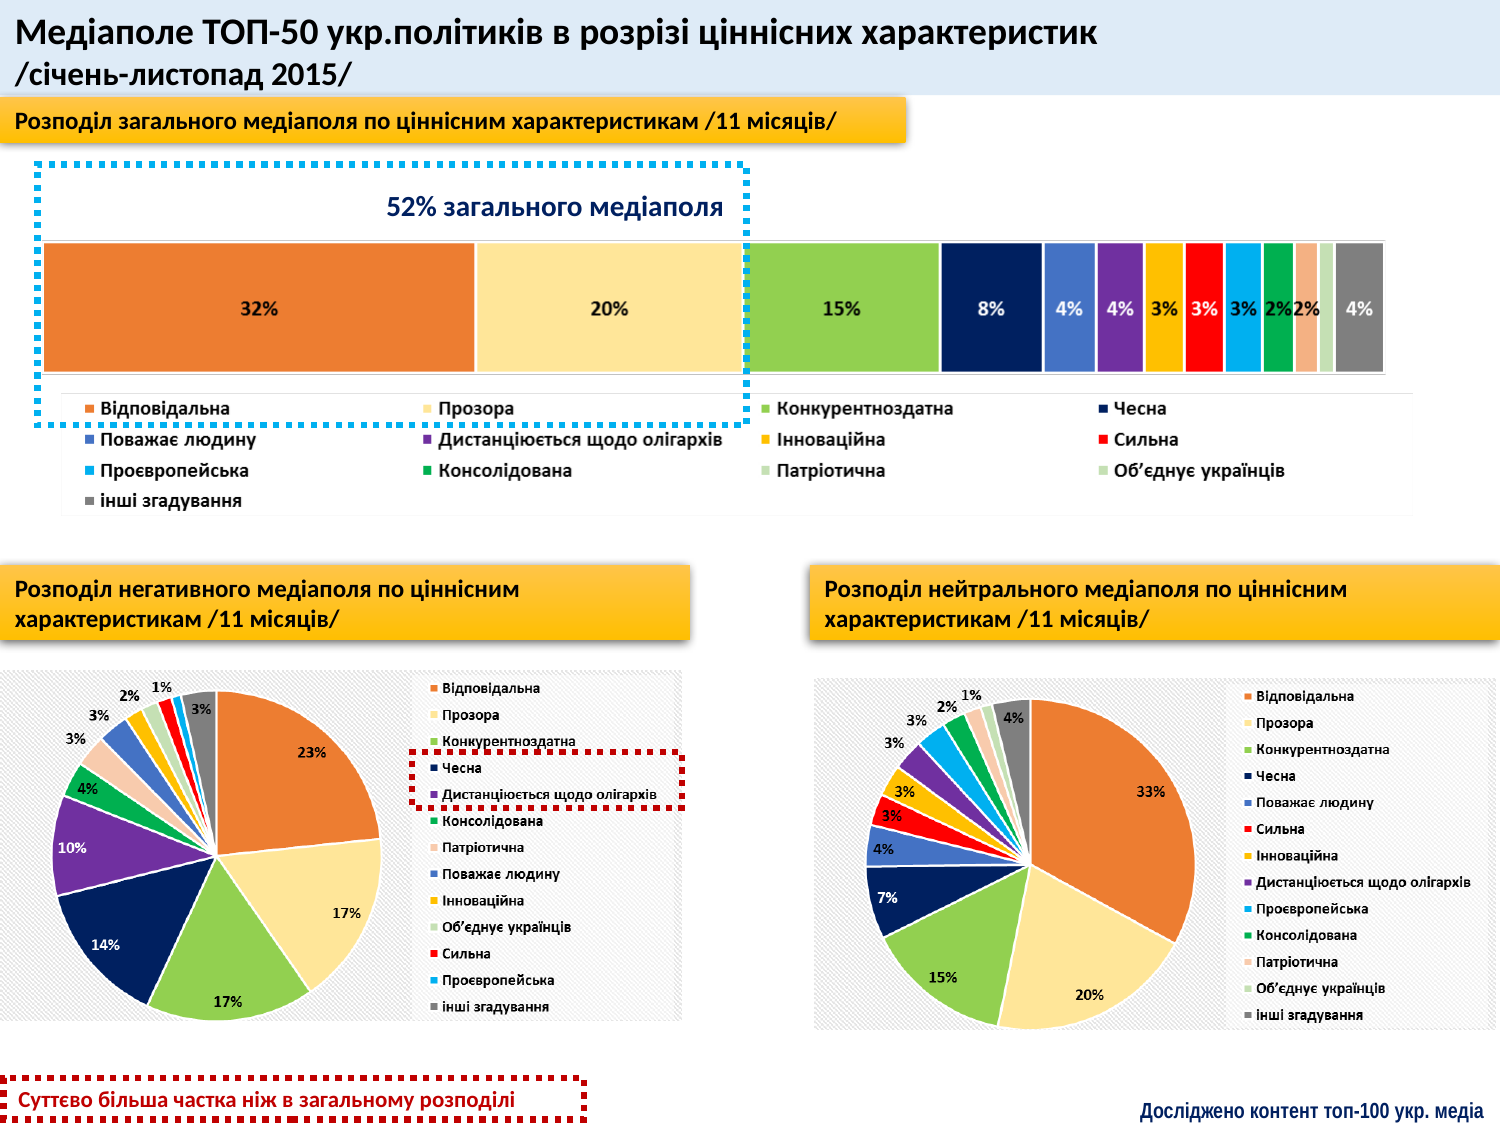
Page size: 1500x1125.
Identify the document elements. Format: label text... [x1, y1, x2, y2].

text_box Розподіл негативного медіаполя по ціннісним характеристикам /11 місяців/ [0, 565, 691, 640]
picture [813, 678, 1496, 1030]
text_box Розподіл нейтрального медіаполя по ціннісним характеристикам /11 місяців/ [809, 565, 1500, 640]
picture [13, 118, 1431, 529]
text_box Розподіл загального медіаполя по ціннісним характеристикам /11 місяців/ [0, 100, 906, 143]
text_box Медіаполе ТОП-50 укр.політиків в розрізі ціннісних характеристик /січень-листопад 2015/ [0, 0, 1159, 100]
text_box Суттєво більша частка ніж в загальному розподілі [3, 1077, 585, 1121]
picture [0, 670, 682, 1021]
